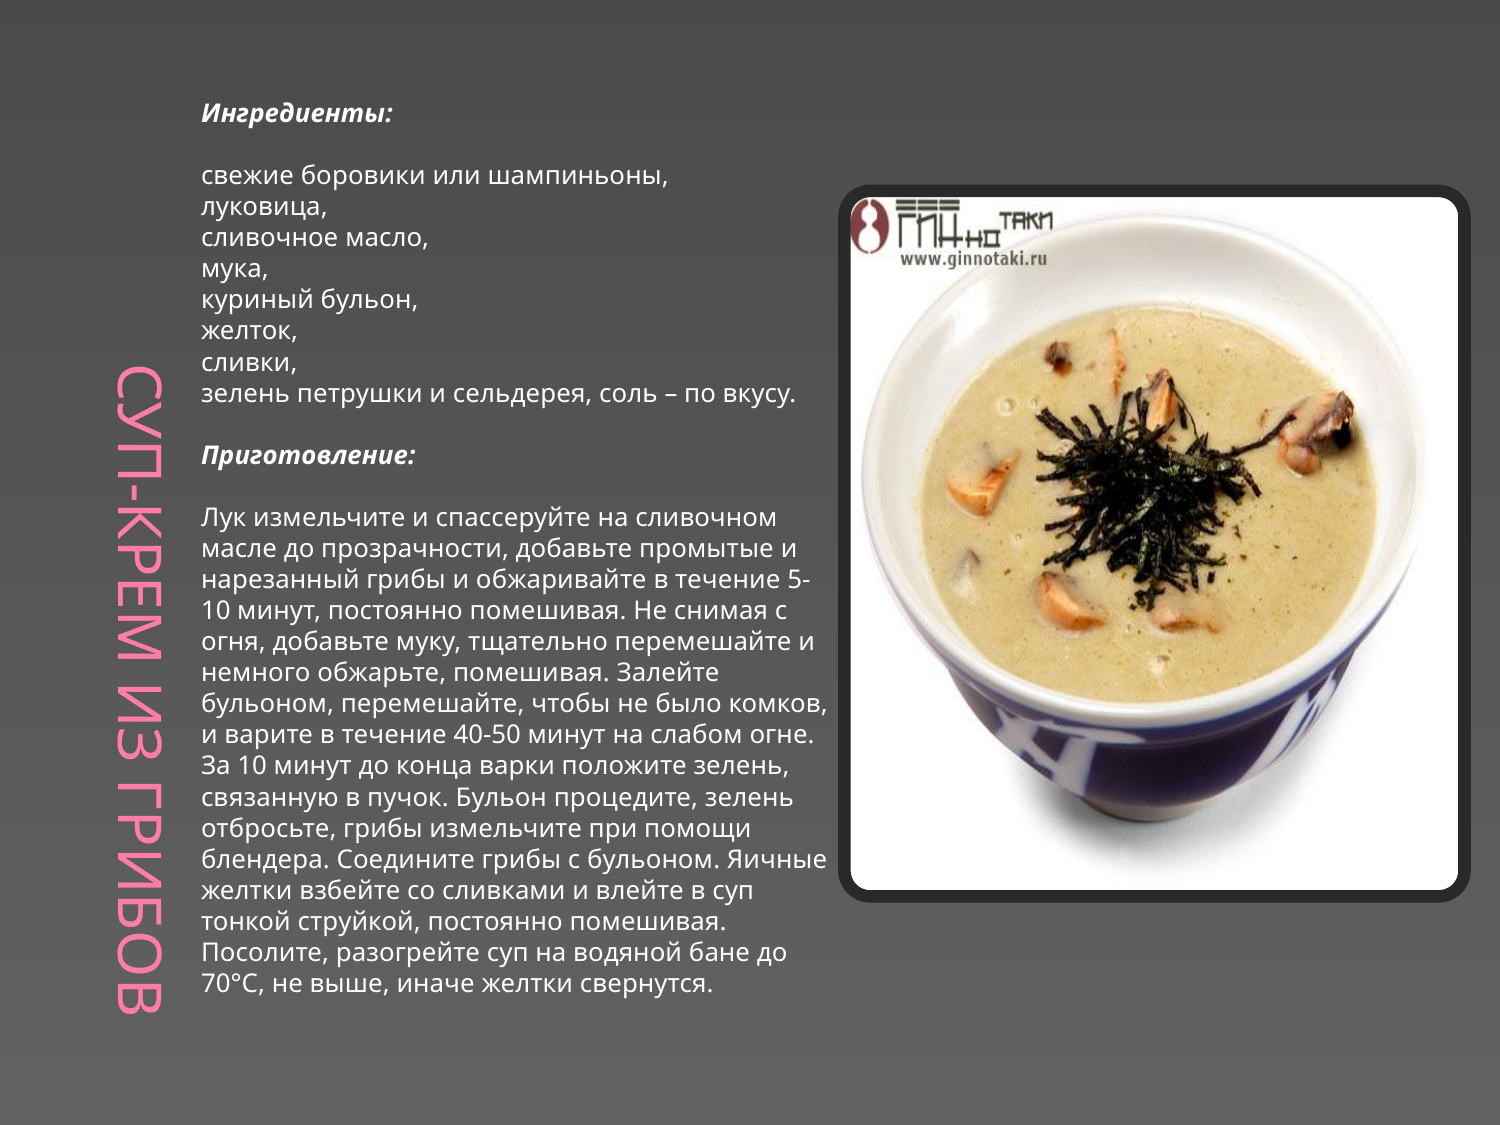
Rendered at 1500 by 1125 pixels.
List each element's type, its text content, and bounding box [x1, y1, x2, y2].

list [844, 190, 1465, 897]
list Ингредиенты: свежие боровики или шампиньоны, луковица, сливочное масло, мука, куриный бульон, желток, сливки, зелень петрушки и сельдерея, соль – по вкусу. Приготовление: Лук измельчите и спассеруйте на сливочном масле до прозрачности, добавьте промытые и нарезанный грибы и обжаривайте в течение 5-10 минут, постоянно помешивая. Не снимая с огня, добавьте муку, тщательно перемешайте и немного обжарьте, помешивая. Залейте бульоном, перемешайте, чтобы не было комков, и варите в течение 40-50 минут на слабом огне. За 10 минут до конца варки положите зелень, связанную в пучок. Бульон процедите, зелень отбросьте, грибы измельчите при помощи блендера. Соедините грибы с бульоном. Яичные желтки взбейте со сливками и влейте в суп тонкой струйкой, постоянно помешивая. Посолите, разогрейте суп на водяной бане до 70°С, не выше, иначе желтки свернутся. [186, 60, 845, 1036]
title Суп-крем из грибов [36, 60, 186, 1036]
